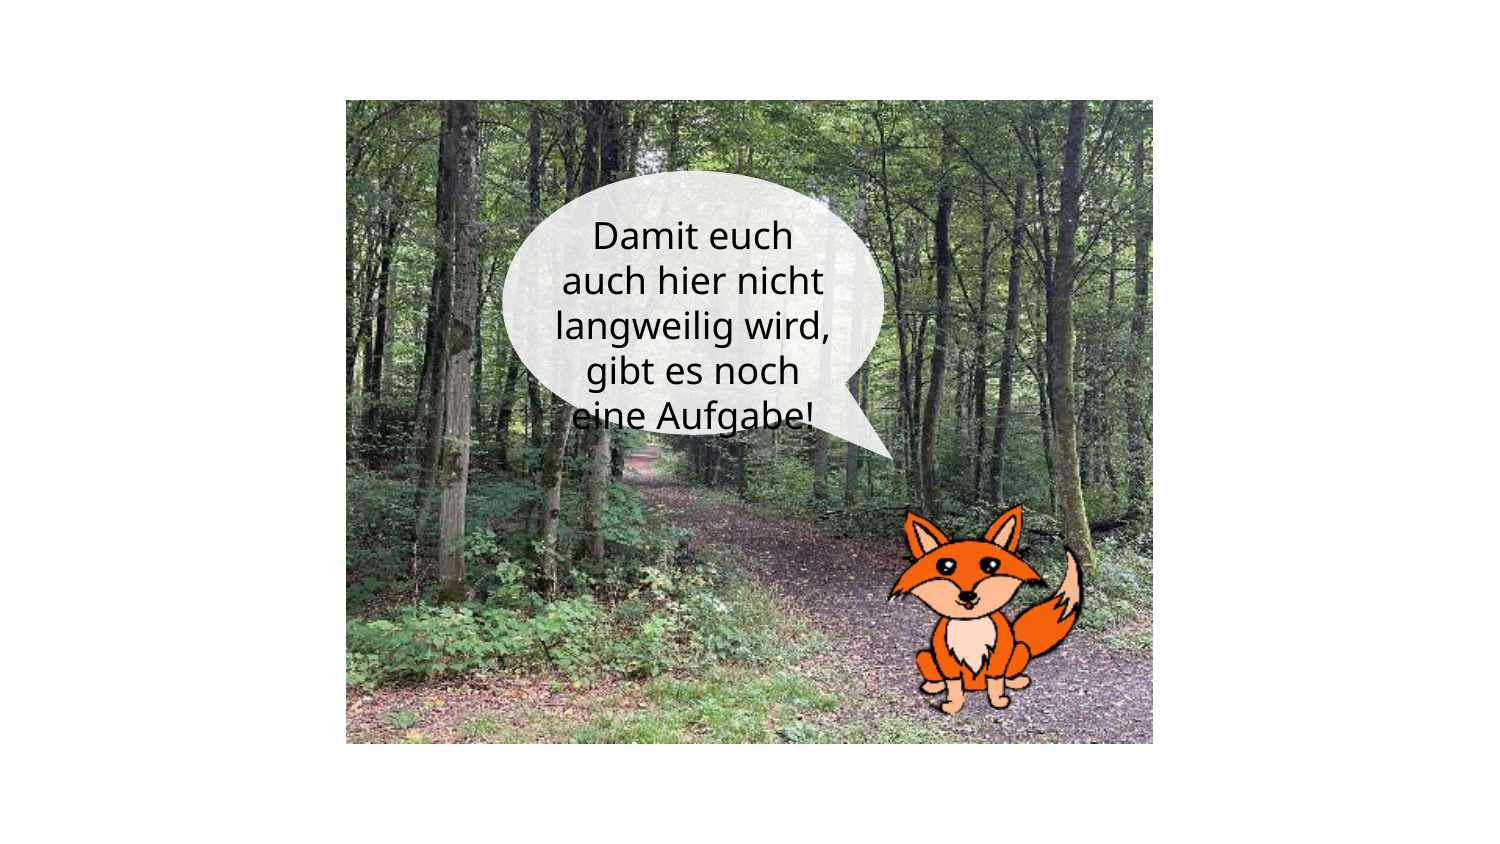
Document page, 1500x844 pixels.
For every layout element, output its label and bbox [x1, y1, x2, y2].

text_box [346, 100, 1153, 744]
